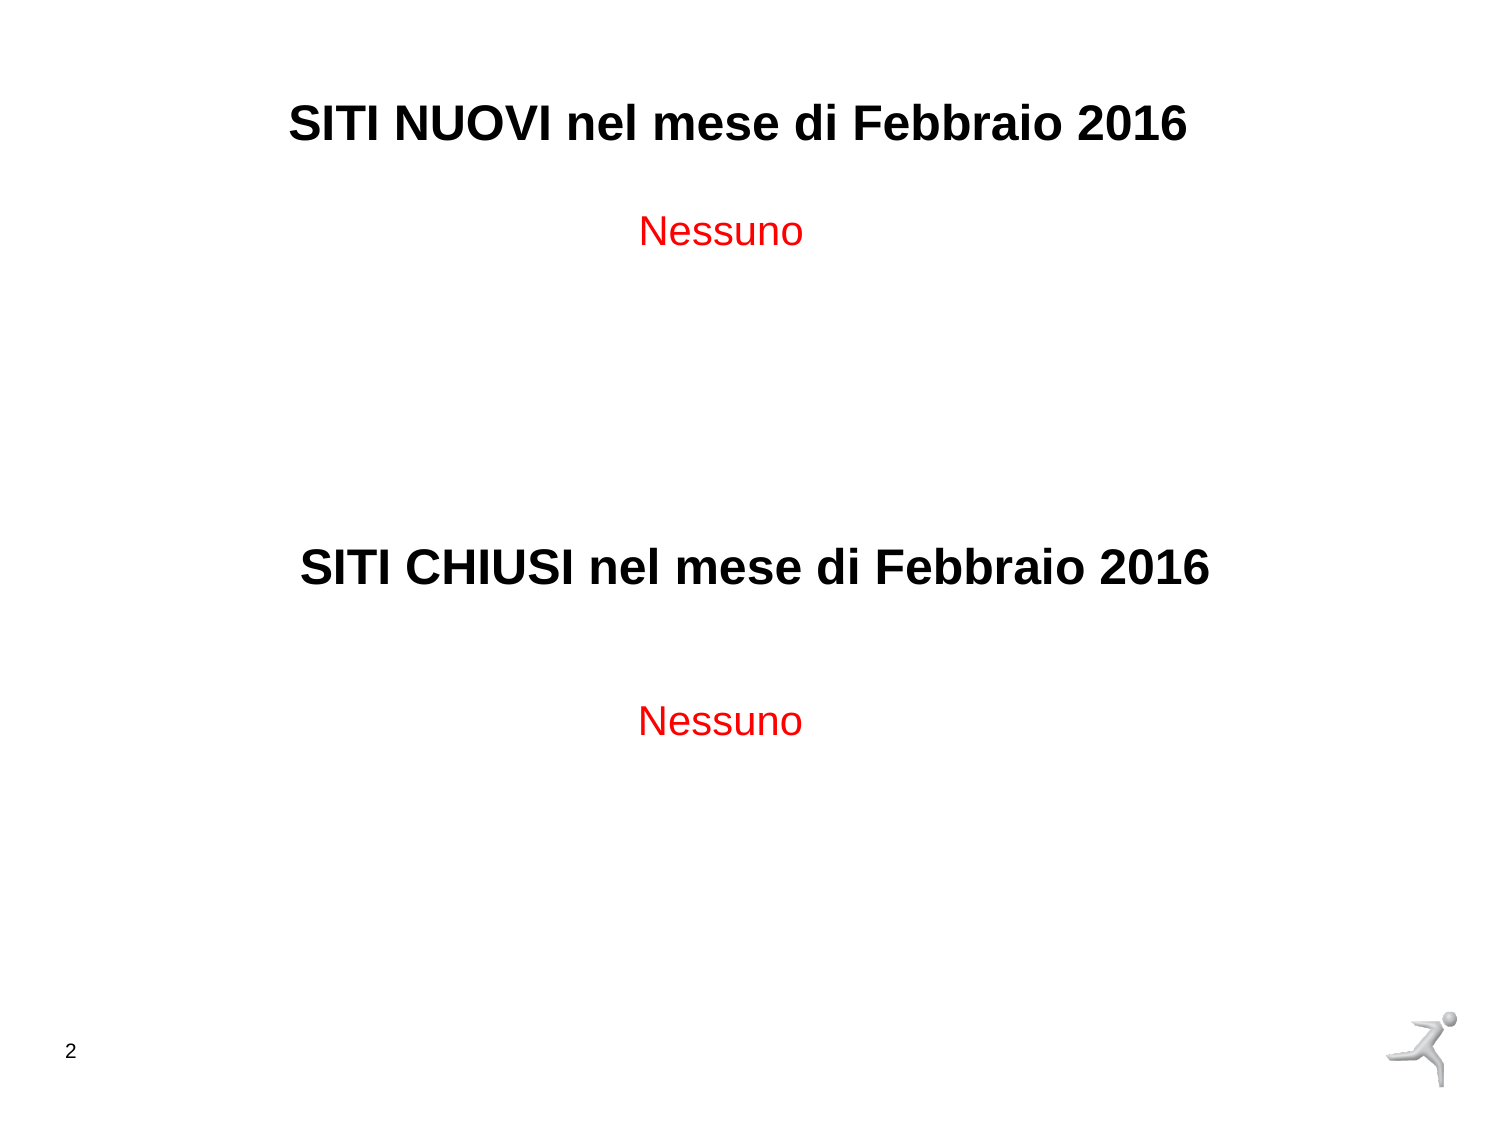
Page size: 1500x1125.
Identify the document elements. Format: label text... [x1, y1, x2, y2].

text_box Nessuno [622, 685, 818, 751]
picture [1366, 990, 1476, 1109]
text_box Nessuno [623, 196, 819, 262]
text_box SITI NUOVI nel mese di Febbraio 2016 [53, 82, 1424, 169]
text_box SITI CHIUSI nel mese di Febbraio 2016 [70, 527, 1440, 603]
